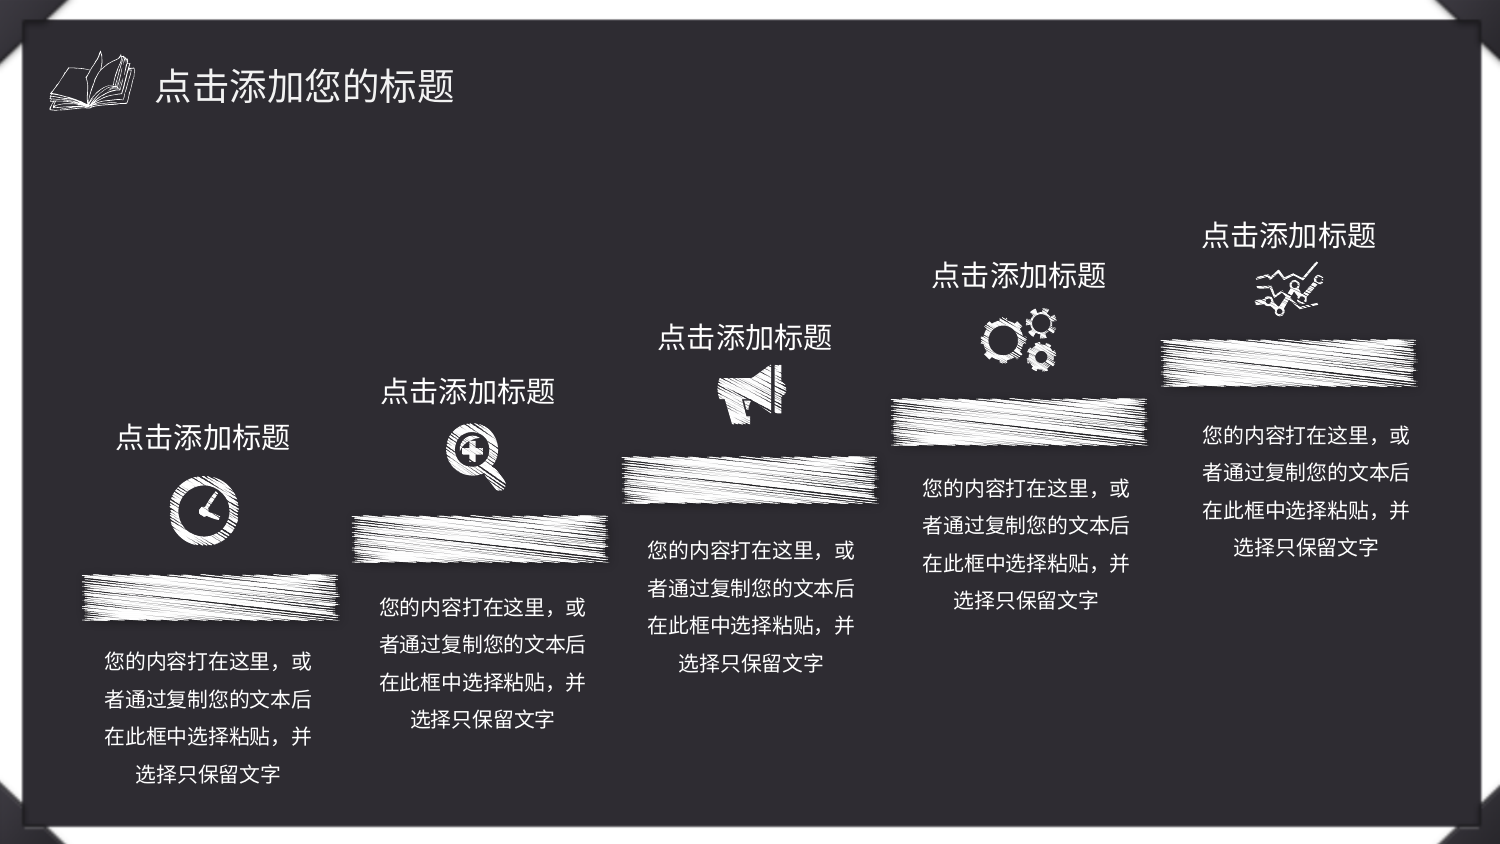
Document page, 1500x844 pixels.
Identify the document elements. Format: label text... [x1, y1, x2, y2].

text_box [81, 574, 340, 621]
text_box [621, 456, 879, 504]
text_box [446, 423, 506, 491]
text_box [890, 398, 1149, 446]
picture [0, 0, 1500, 844]
text_box 您的内容打在这里，或者通过复制您的文本后在此框中选择粘贴，并选择只保留文字 [625, 518, 879, 683]
text_box 点击添加您的标题 [139, 55, 513, 116]
text_box 您的内容打在这里，或者通过复制您的文本后在此框中选择粘贴，并选择只保留文字 [900, 455, 1153, 620]
text_box 您的内容打在这里，或者通过复制您的文本后在此框中选择粘贴，并选择只保留文字 [356, 574, 610, 739]
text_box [979, 307, 1057, 372]
text_box [351, 515, 610, 563]
text_box 您的内容打在这里，或者通过复制您的文本后在此框中选择粘贴，并选择只保留文字 [1180, 402, 1433, 567]
text_box 点击添加标题 [100, 411, 307, 462]
text_box 点击添加标题 [1186, 210, 1392, 260]
text_box [774, 364, 787, 414]
text_box [717, 364, 772, 425]
text_box [168, 475, 239, 547]
text_box [1254, 274, 1324, 317]
text_box [1255, 261, 1319, 281]
text_box 点击添加标题 [365, 365, 571, 416]
text_box [49, 50, 136, 111]
text_box 您的内容打在这里，或者通过复制您的文本后在此框中选择粘贴，并选择只保留文字 [81, 629, 335, 794]
text_box [1160, 339, 1418, 387]
text_box 点击添加标题 [642, 311, 848, 362]
text_box 点击添加标题 [916, 250, 1122, 300]
